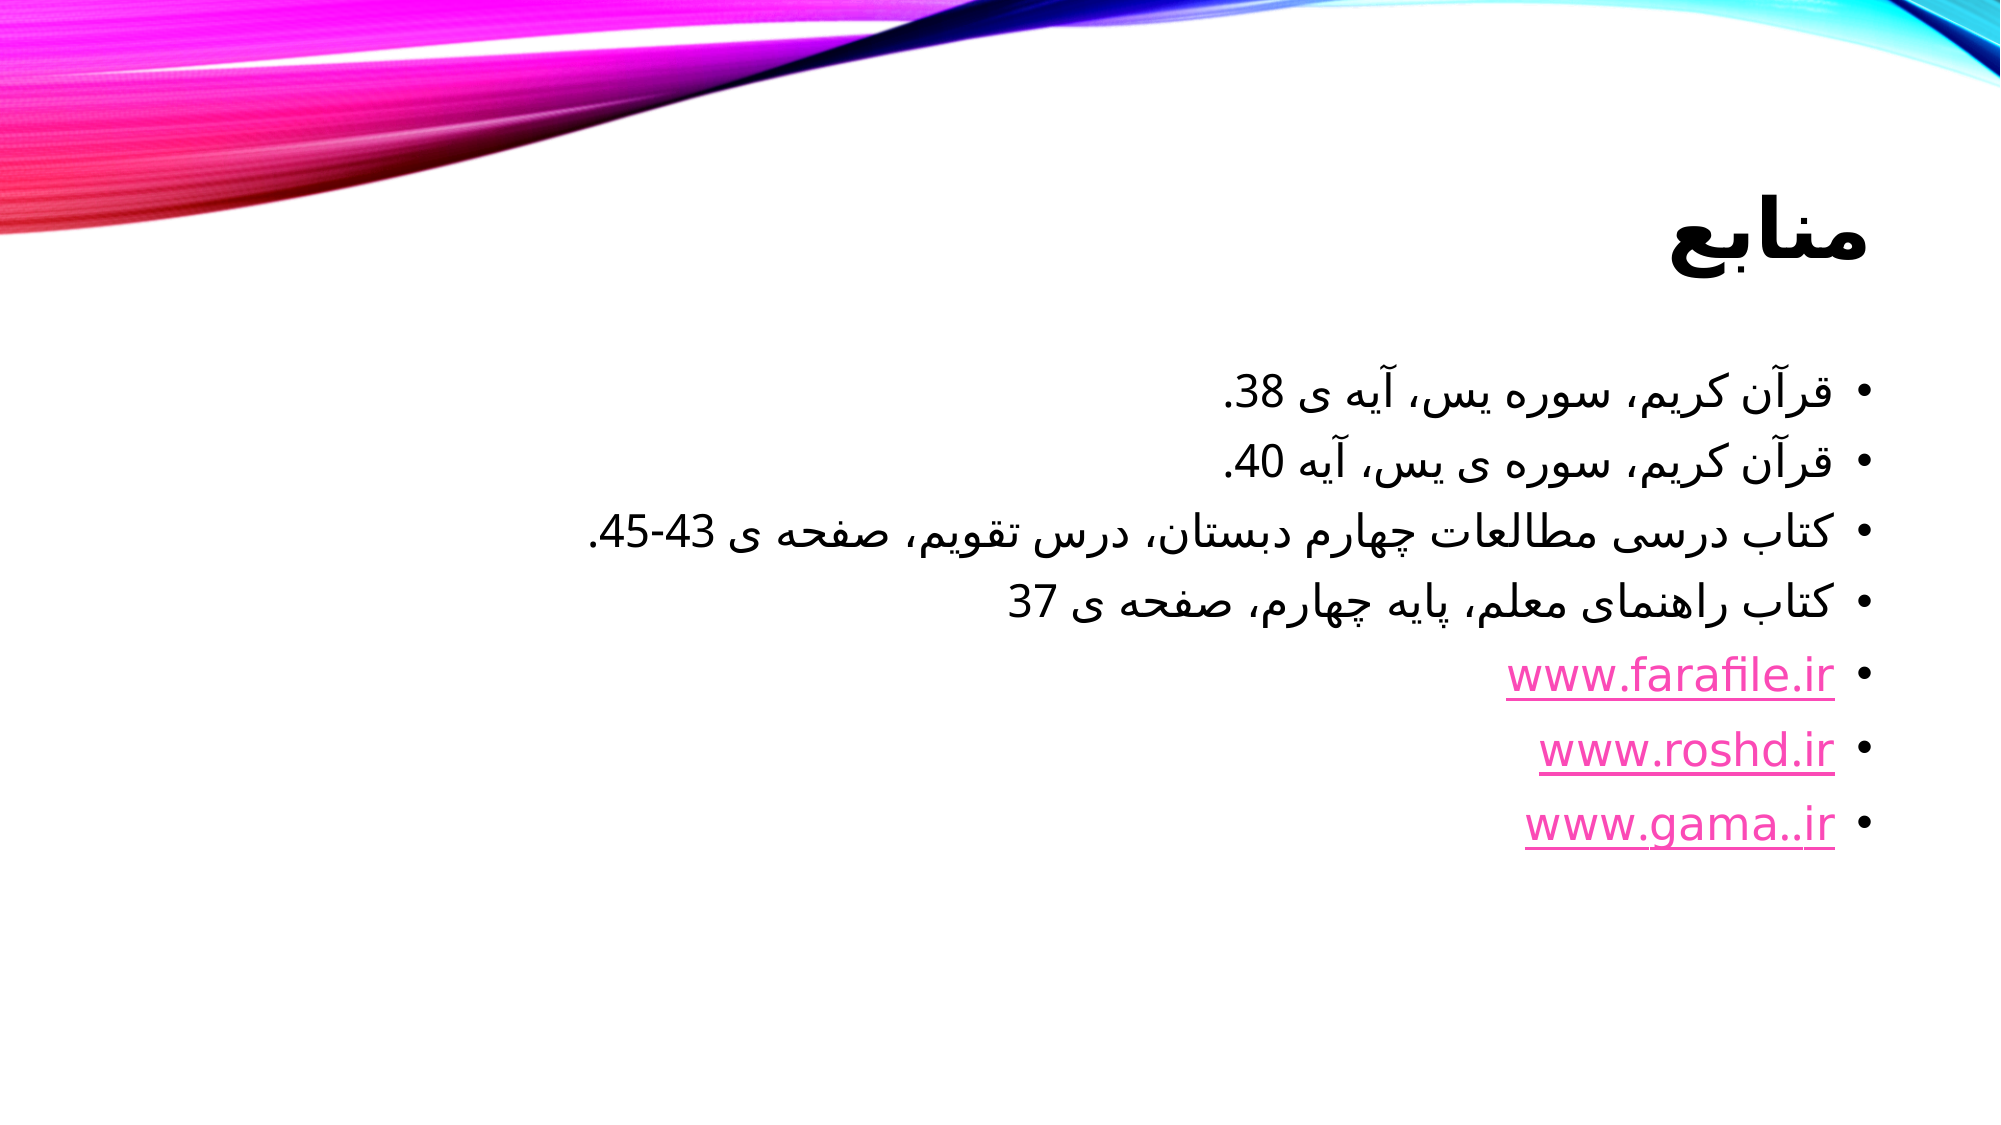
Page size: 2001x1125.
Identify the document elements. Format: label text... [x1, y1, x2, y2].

picture [1910, 0, 2000, 45]
picture [1890, 0, 2000, 75]
title منابع [474, 125, 1888, 338]
picture [0, 0, 2000, 237]
list قرآن کریم، سوره یس، آیه ی 38. قرآن کریم، سوره ی یس، آیه 40. کتاب درسی مطالعات چهارم دبستان، درس تقویم، صفحه ی 43-45. کتاب راهنمای معلم، پایه چهارم، صفحه ی 37 www.farafile.ir www.roshd.ir www.gama..ir [112, 360, 1888, 1021]
